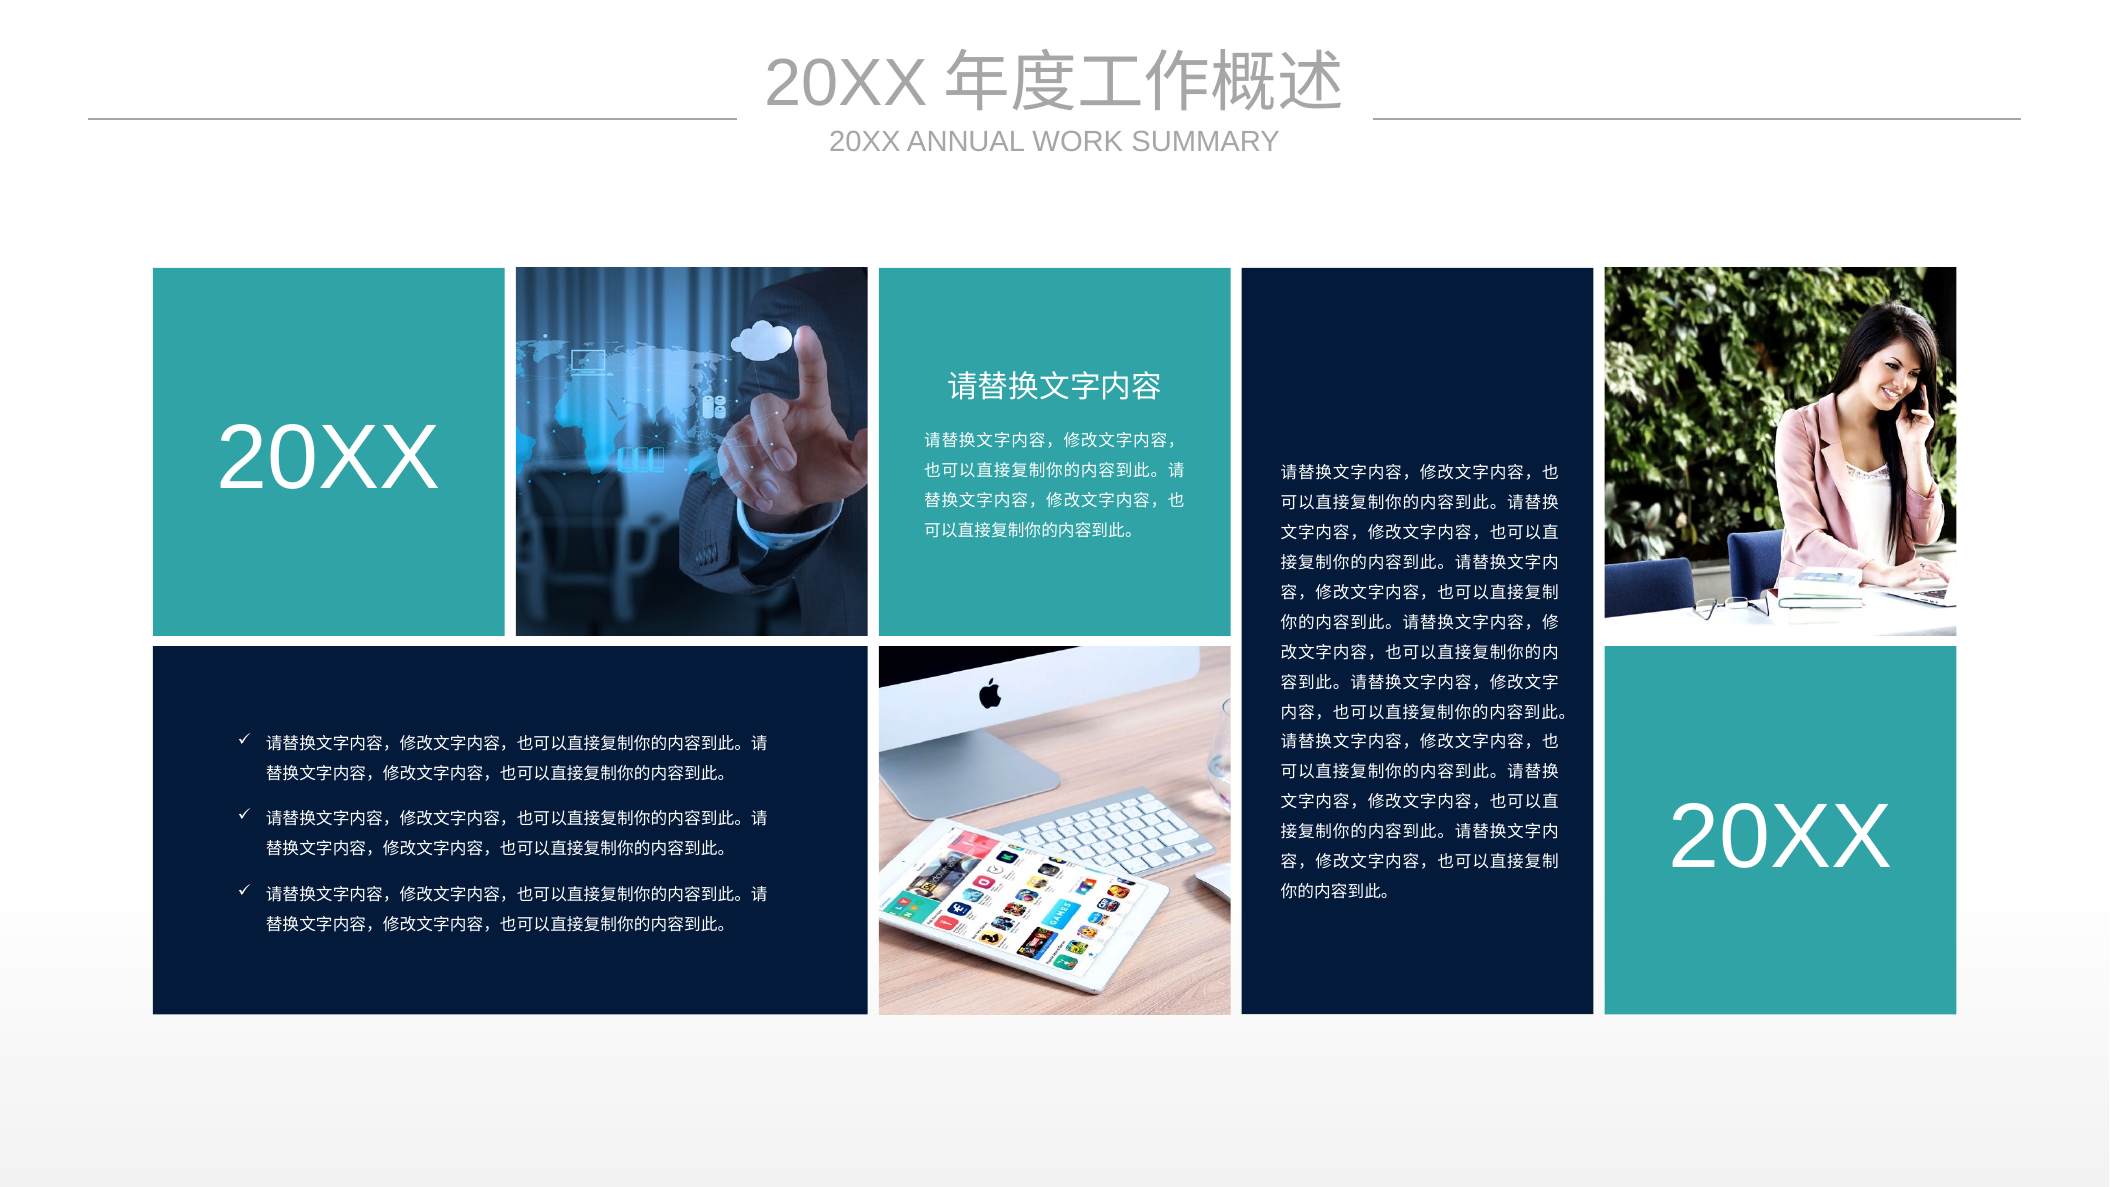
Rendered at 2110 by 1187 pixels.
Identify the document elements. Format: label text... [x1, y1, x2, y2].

text_box 请替换文字内容 [924, 366, 1186, 404]
text_box [515, 267, 869, 637]
text_box [878, 267, 1232, 637]
text_box [152, 645, 869, 1015]
text_box 请替换文字内容，修改文字内容，也可以直接复制你的内容到此。请替换文字内容，修改文字内容，也可以直接复制你的内容到此。 [924, 420, 1186, 541]
text_box 20XX年度工作概述 [730, 38, 1379, 119]
text_box [1604, 267, 1957, 637]
text_box 请替换文字内容，修改文字内容，也可以直接复制你的内容到此。请替换文字内容，修改文字内容，也可以直接复制你的内容到此。 请替换文字内容，修改文字内容，也可以直接复制你的内容到此。请替换文字内容，修改文字内容，也可以直接复制你的内容到此。 请替换文字内容，修改文字内容，也可以直接复制你的内容到此。请替换文字内容，修改文字内容，也可以直接复制你的内容到此。 [237, 722, 775, 934]
text_box 20XX ANNUAL WORK SUMMARY [824, 122, 1285, 158]
text_box [1241, 267, 1594, 1015]
text_box 20XX [152, 267, 506, 637]
text_box 20XX [1604, 645, 1957, 1015]
text_box 请替换文字内容，修改文字内容，也可以直接复制你的内容到此。请替换文字内容，修改文字内容，也可以直接复制你的内容到此。请替换文字内容，修改文字内容，也可以直接复制你的内容到此。请替换文字内容，修改文字内容，也可以直接复制你的内容到此。请替换文字内容，修改文字内容，也可以直接复制你的内容到此。请替换文字内容，修改文字内容，也可以直接复制你的内容到此。请替换文字内容，修改文字内容，也可以直接复制你的内容到此。请替换文字内容，修改文字内容，也可以直接复制你的内容到此。 [1280, 451, 1560, 902]
text_box [878, 645, 1232, 1015]
